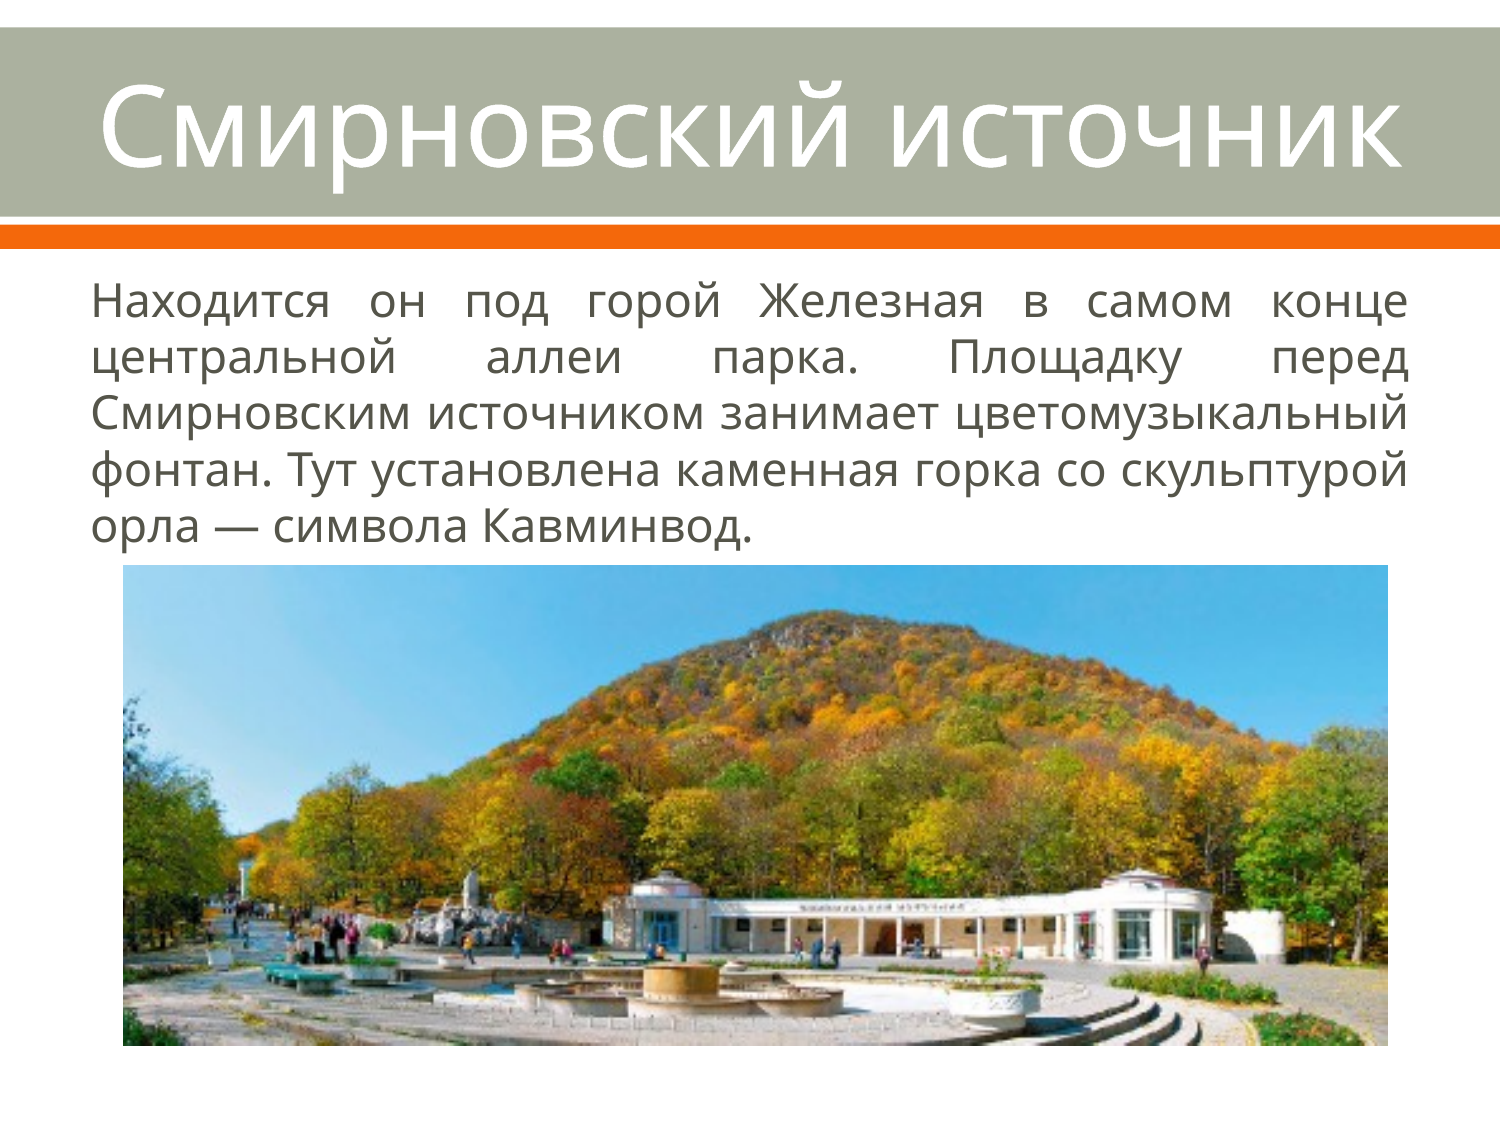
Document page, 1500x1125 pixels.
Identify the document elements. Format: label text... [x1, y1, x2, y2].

picture [123, 565, 1389, 1046]
list Находится он под горой Железная в самом конце центральной аллеи парка. Площадку перед Смирновским источником занимает цветомузыкальный фонтан. Тут установлена каменная горка со скульптурой орла — символа Кавминвод. [75, 262, 1425, 563]
title Смирновский источник [75, 29, 1425, 213]
